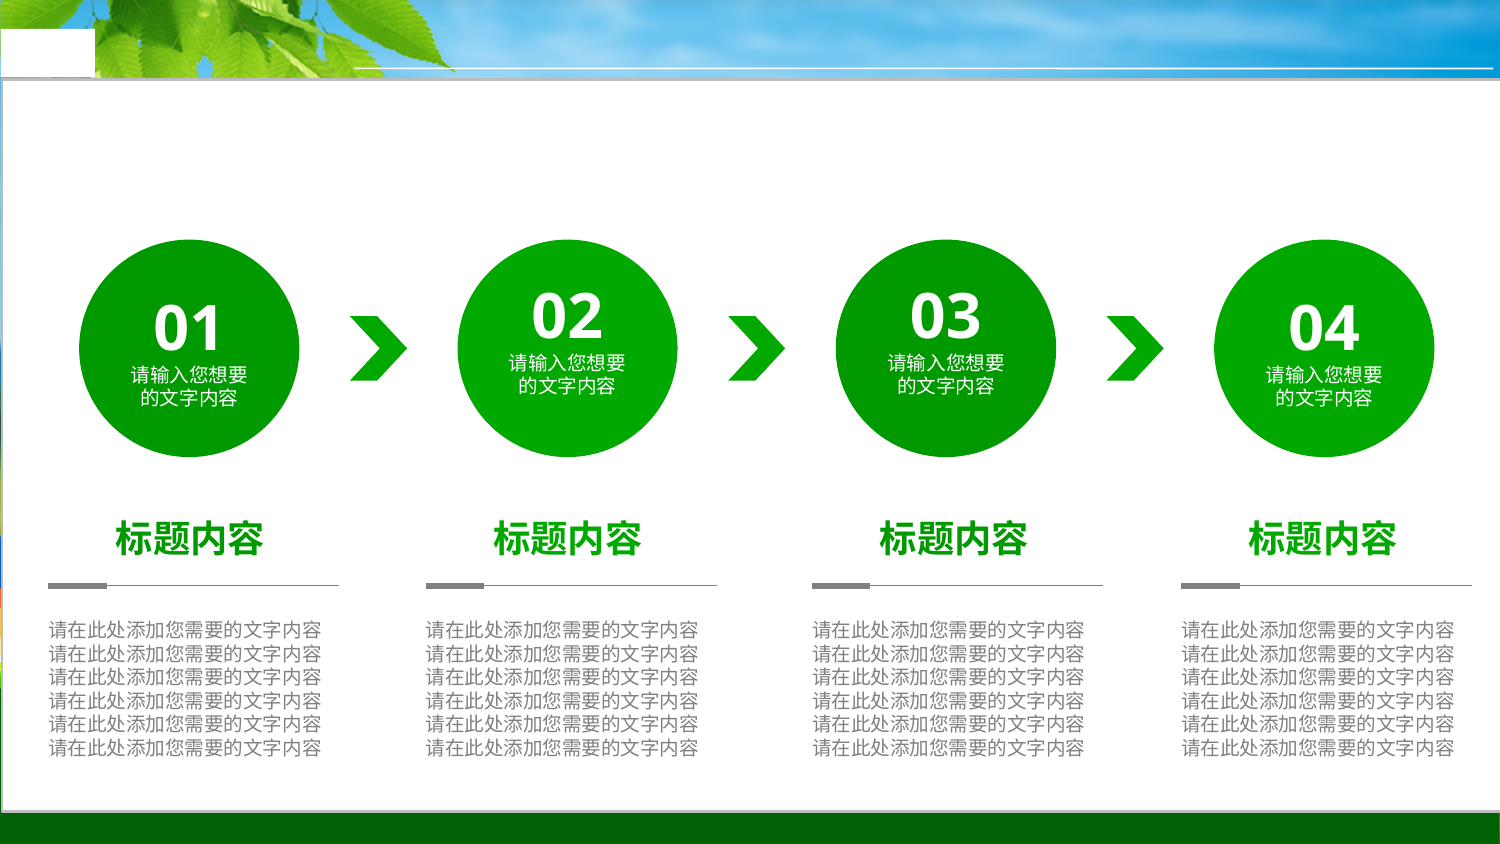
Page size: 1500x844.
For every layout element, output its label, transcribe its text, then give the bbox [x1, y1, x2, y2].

text_box 03 请输入您想要的文字内容 [835, 239, 1057, 458]
text_box [728, 316, 786, 381]
picture [0, 0, 1500, 844]
text_box 标题内容 [805, 507, 1103, 568]
text_box 01 请输入您想要的文字内容 [79, 239, 300, 458]
text_box 04 请输入您想要的文字内容 [1214, 239, 1435, 458]
text_box 请在此处添加您需要的文字内容请在此处添加您需要的文字内容请在此处添加您需要的文字内容请在此处添加您需要的文字内容 请在此处添加您需要的文字内容 请在此处添加您需要的文字内容 [48, 618, 339, 830]
text_box 请在此处添加您需要的文字内容请在此处添加您需要的文字内容请在此处添加您需要的文字内容请在此处添加您需要的文字内容 请在此处添加您需要的文字内容 请在此处添加您需要的文字内容 [425, 618, 717, 783]
text_box 请在此处添加您需要的文字内容请在此处添加您需要的文字内容请在此处添加您需要的文字内容请在此处添加您需要的文字内容 请在此处添加您需要的文字内容 请在此处添加您需要的文字内容 [1181, 618, 1473, 783]
text_box [349, 316, 408, 381]
text_box [1106, 316, 1164, 381]
text_box 标题内容 [1174, 507, 1473, 568]
text_box 02 请输入您想要的文字内容 [457, 239, 678, 458]
text_box 标题内容 [419, 507, 717, 568]
text_box 请在此处添加您需要的文字内容请在此处添加您需要的文字内容请在此处添加您需要的文字内容请在此处添加您需要的文字内容 请在此处添加您需要的文字内容 请在此处添加您需要的文字内容 [812, 618, 1103, 783]
text_box 标题内容 [41, 507, 339, 568]
